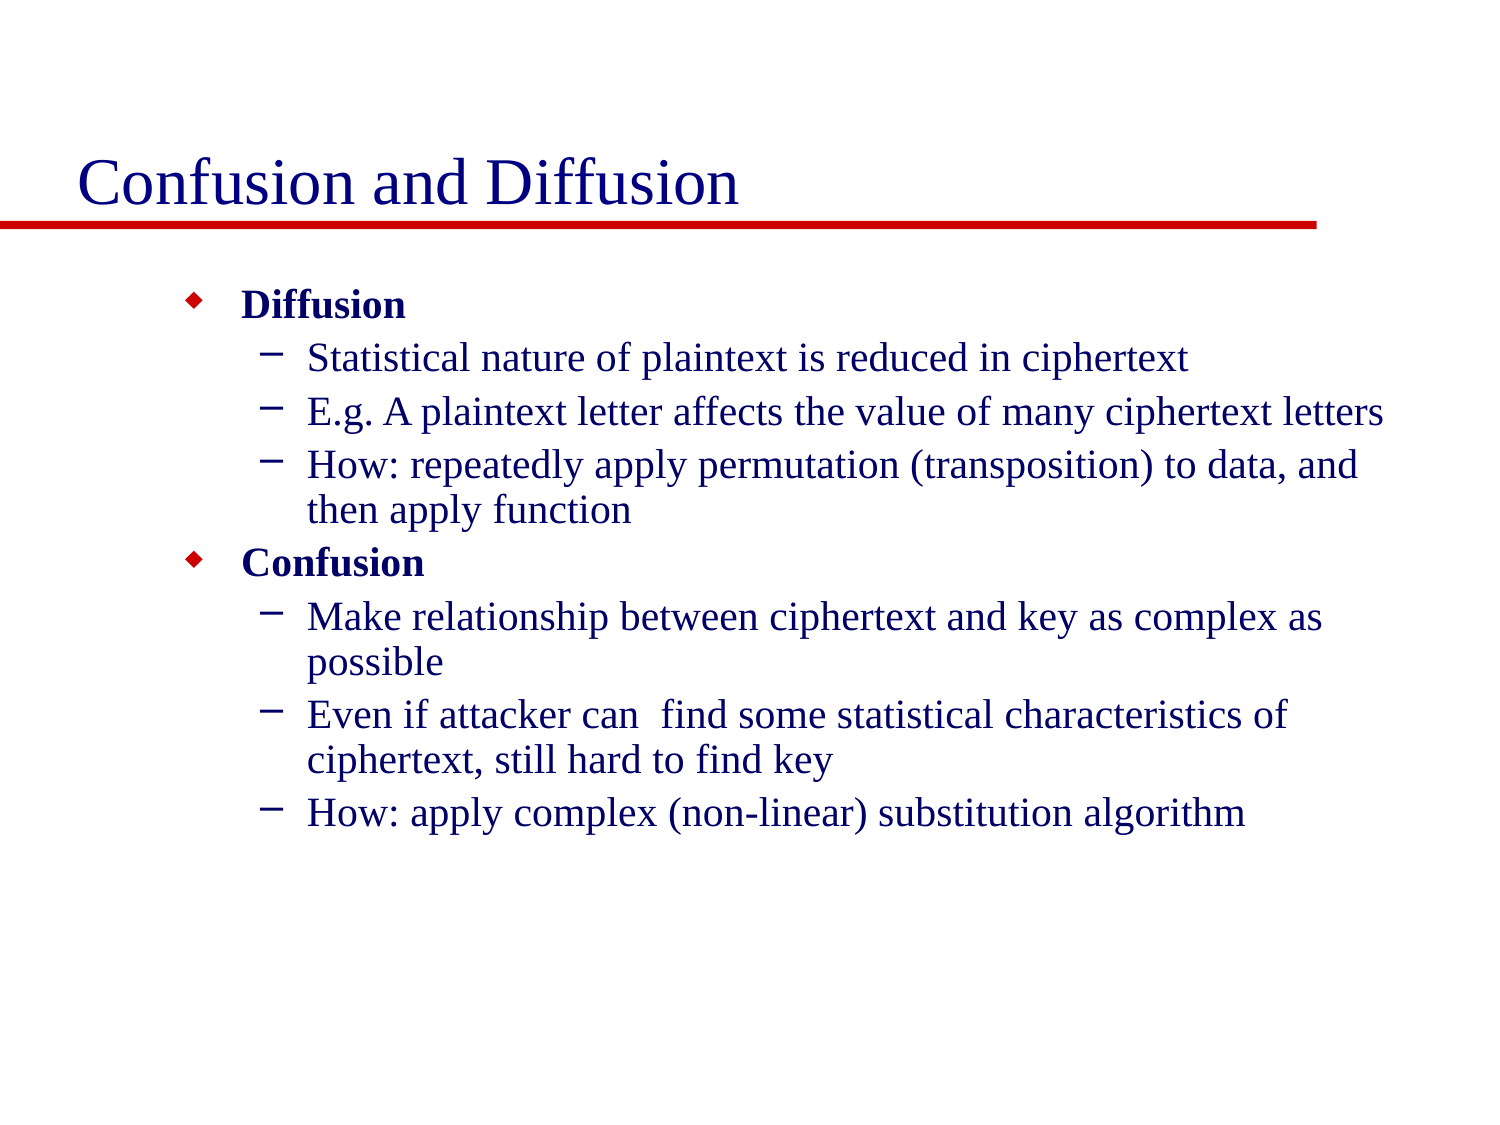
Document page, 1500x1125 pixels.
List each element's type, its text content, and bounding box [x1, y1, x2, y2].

title Confusion and Diffusion [62, 43, 1338, 226]
list Diffusion Statistical nature of plaintext is reduced in ciphertext E.g. A plaintext letter affects the value of many ciphertext letters How: repeatedly apply permutation (transposition) to data, and then apply function Confusion Make relationship between ciphertext and key as complex as possible Even if attacker can find some statistical characteristics of ciphertext, still hard to find key How: apply complex (non-linear) substitution algorithm [169, 274, 1438, 951]
